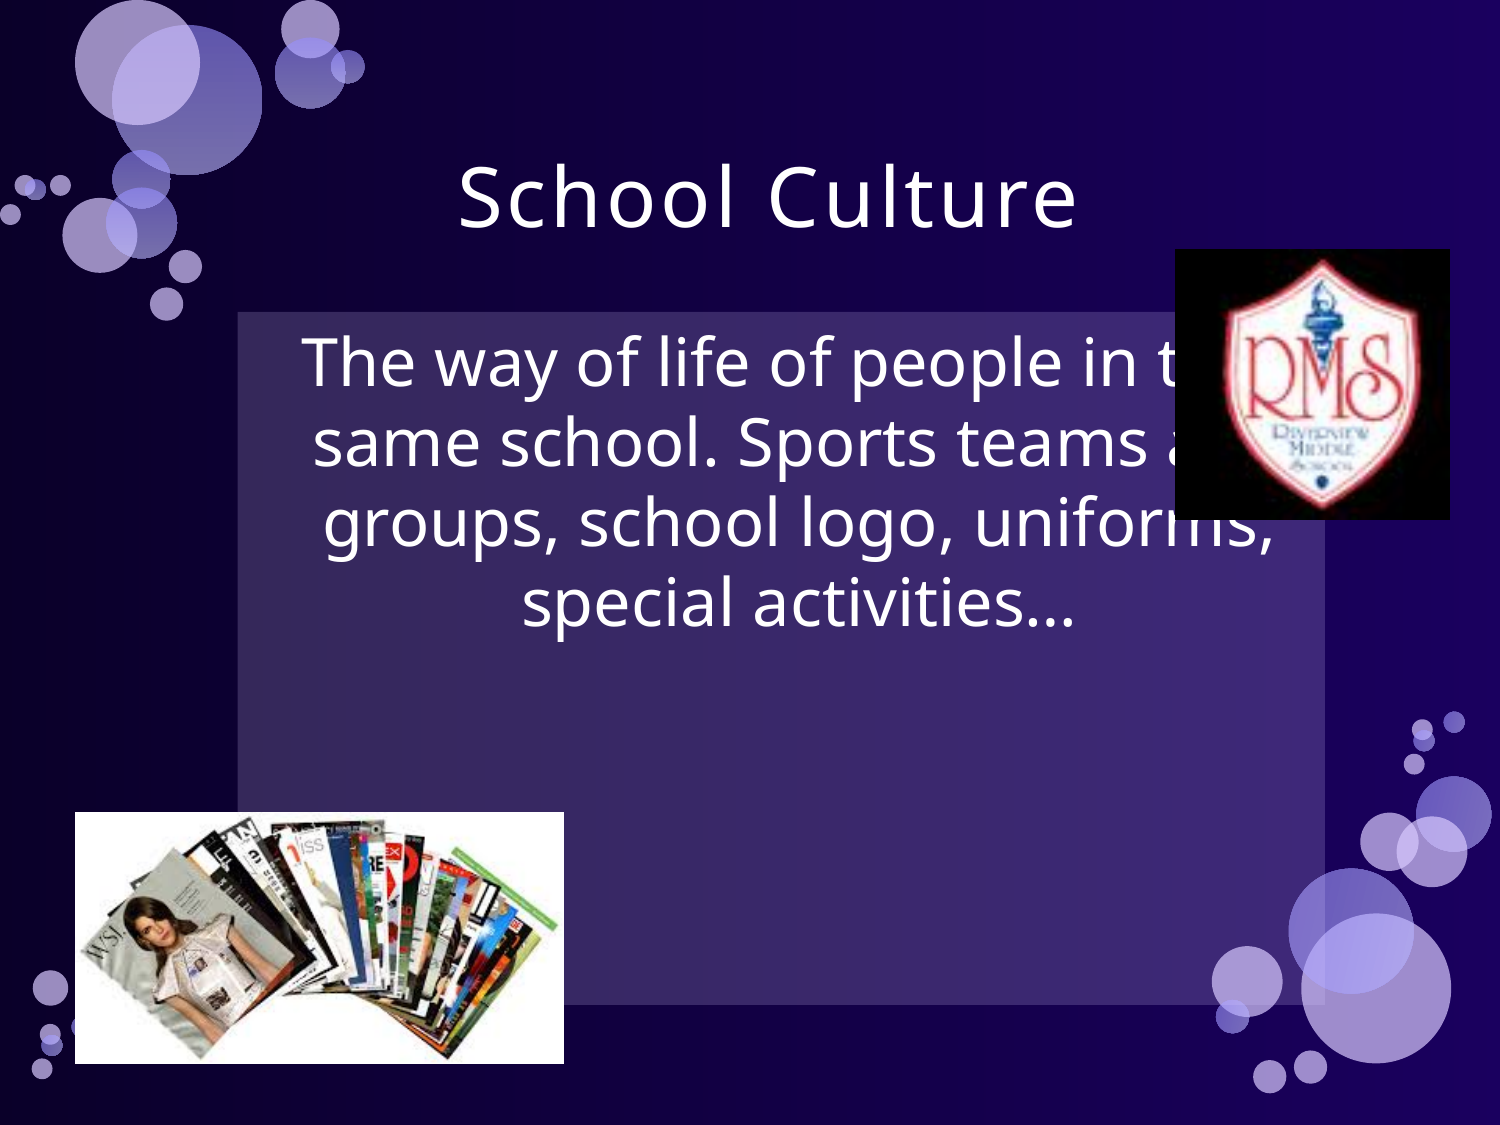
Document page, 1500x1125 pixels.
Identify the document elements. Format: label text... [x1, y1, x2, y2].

title School Culture [237, 99, 1325, 288]
list The way of life of people in the same school. Sports teams and groups, school logo, uniforms, special activities… [237, 311, 1325, 1005]
picture [73, 810, 566, 1066]
picture [1173, 248, 1452, 521]
